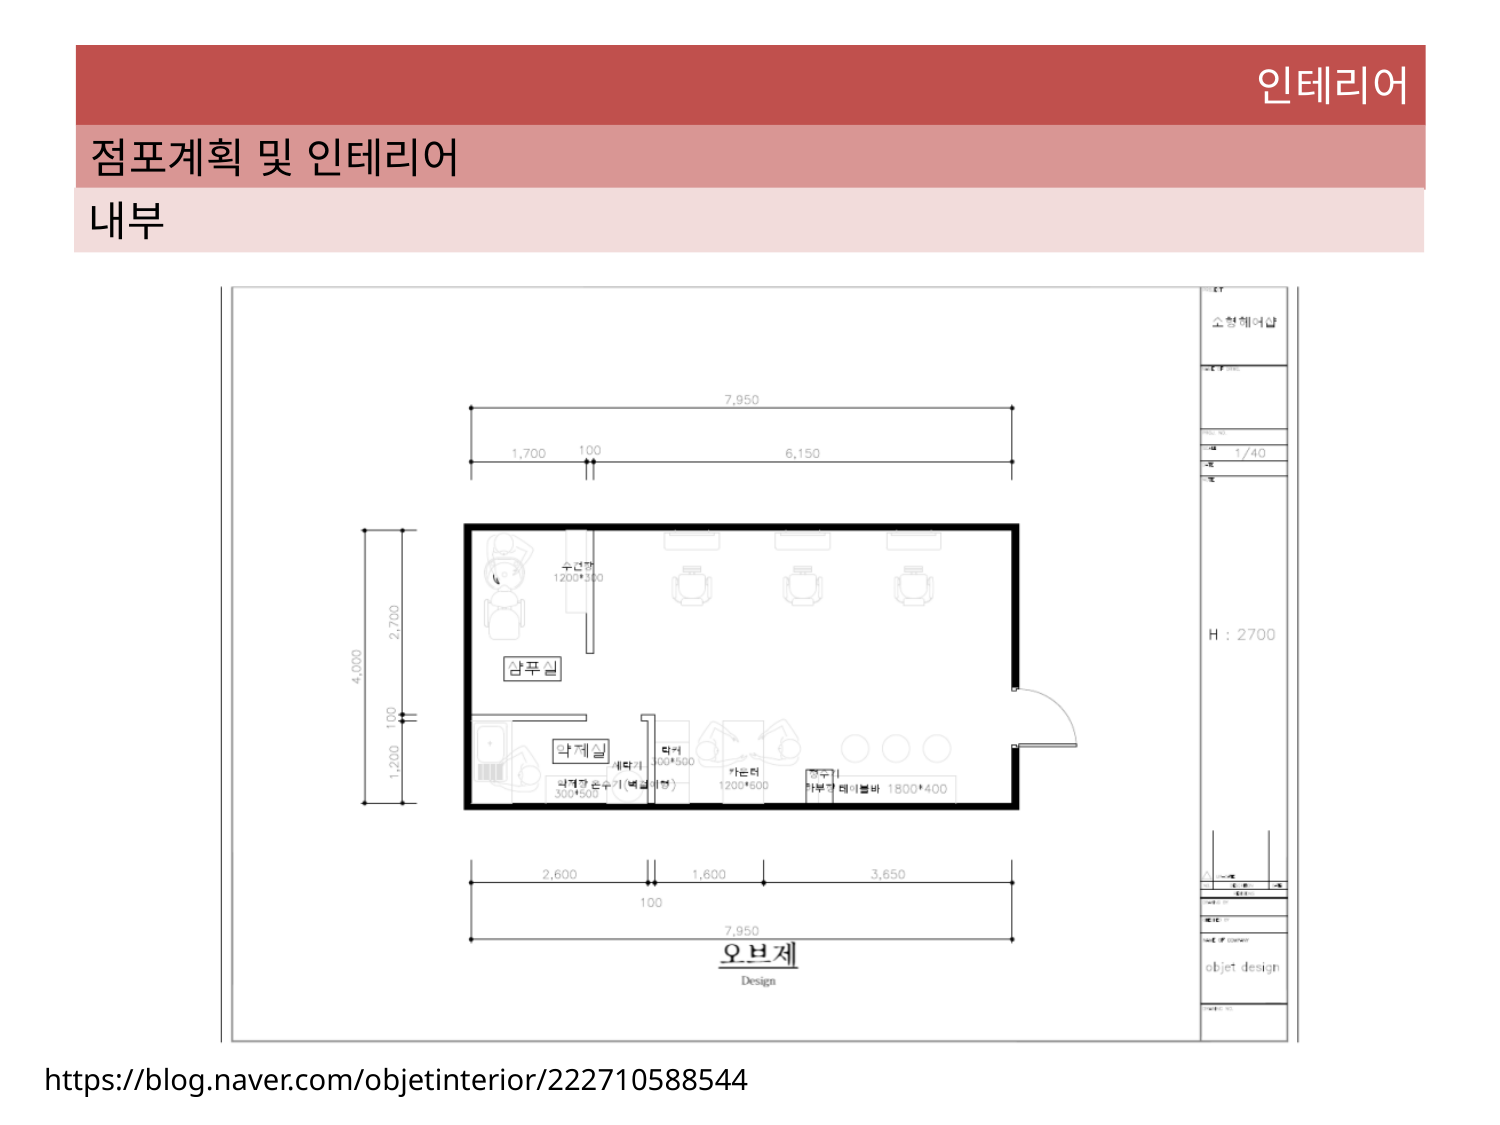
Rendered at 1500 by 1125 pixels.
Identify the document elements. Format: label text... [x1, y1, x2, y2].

text_box 점포계획 및 인테리어 [75, 124, 1426, 190]
picture [206, 277, 1312, 1055]
text_box https://blog.naver.com/objetinterior/222710588544 [29, 1054, 780, 1104]
text_box 내부 [74, 187, 1425, 253]
text_box 인테리어 [75, 45, 1426, 124]
